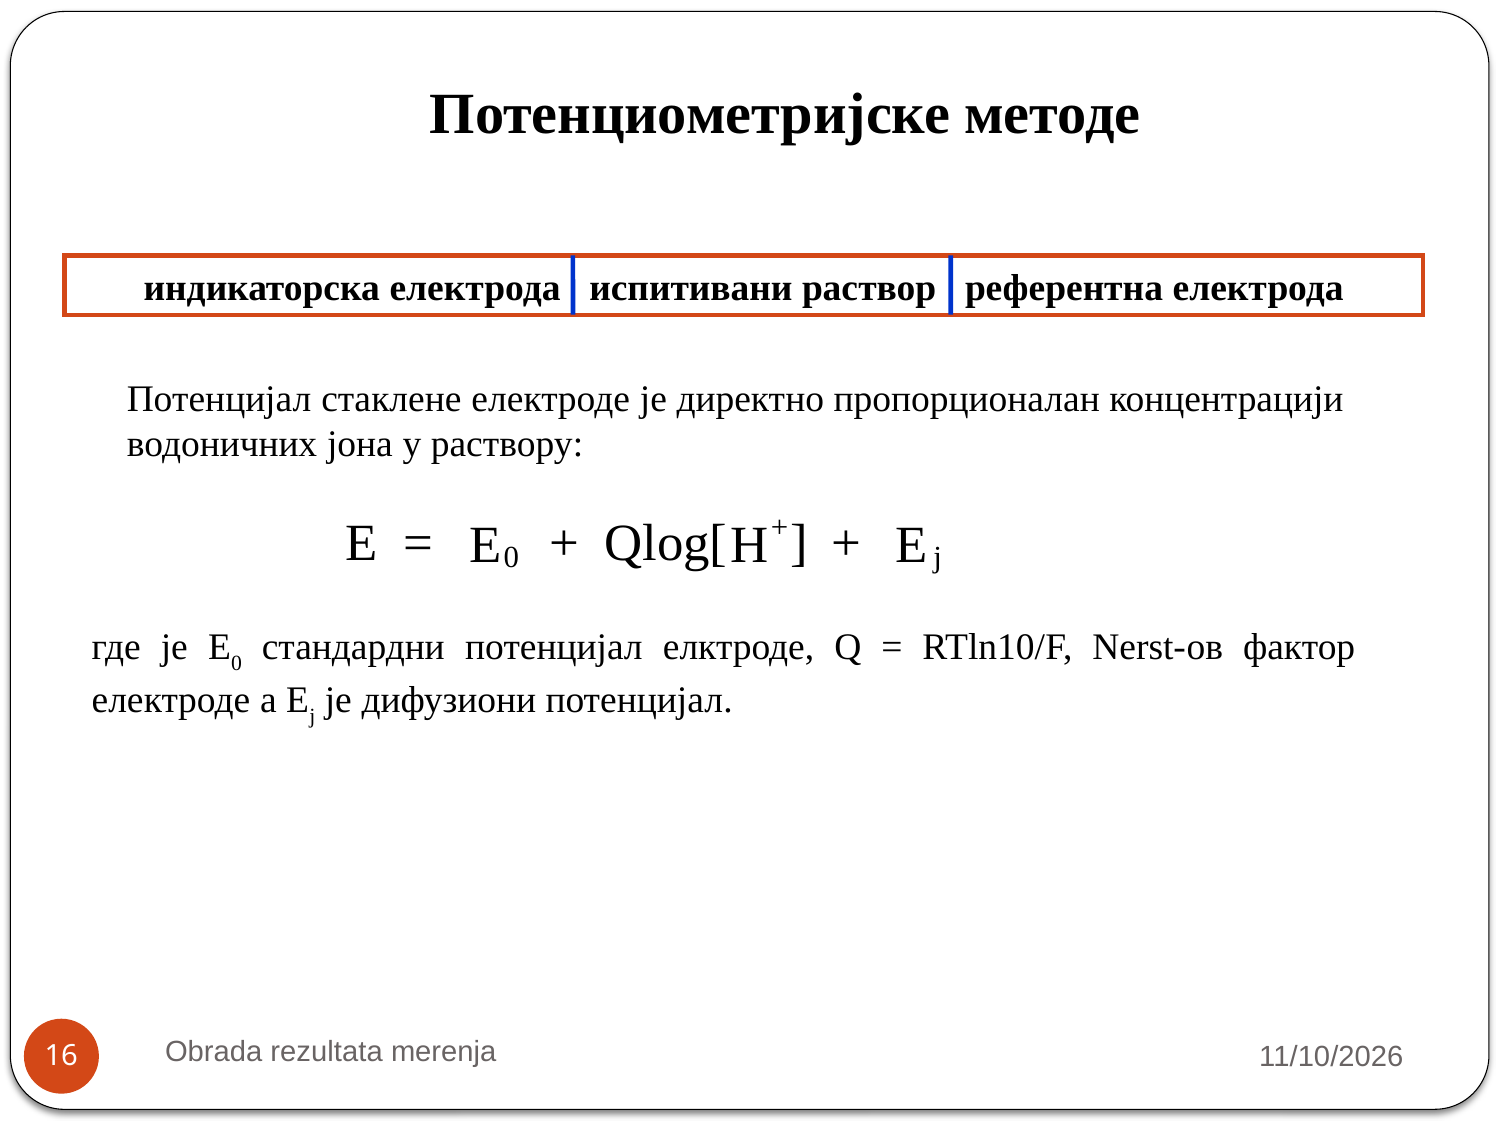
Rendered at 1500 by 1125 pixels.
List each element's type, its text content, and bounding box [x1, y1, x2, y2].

text_box Потенцијал стаклене електроде је директно пропорционалан концентрацији водоничних јона у раствору: [112, 366, 1365, 472]
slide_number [1012, 1015, 1419, 1094]
slide_number 16 [23, 1018, 99, 1094]
footer Obrada rezultata merenja [150, 1012, 800, 1088]
text_box где је E0 стандардни потенцијал елктроде, Q = RTln10/F, Nerst-ов фактор електроде а Ej је дифузиони потенцијал. [76, 614, 1371, 735]
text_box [336, 503, 949, 587]
title Потенциометријске методе [147, 77, 1423, 161]
text_box индикаторска електрода испитивани раствор референтна електрода [64, 255, 1424, 316]
